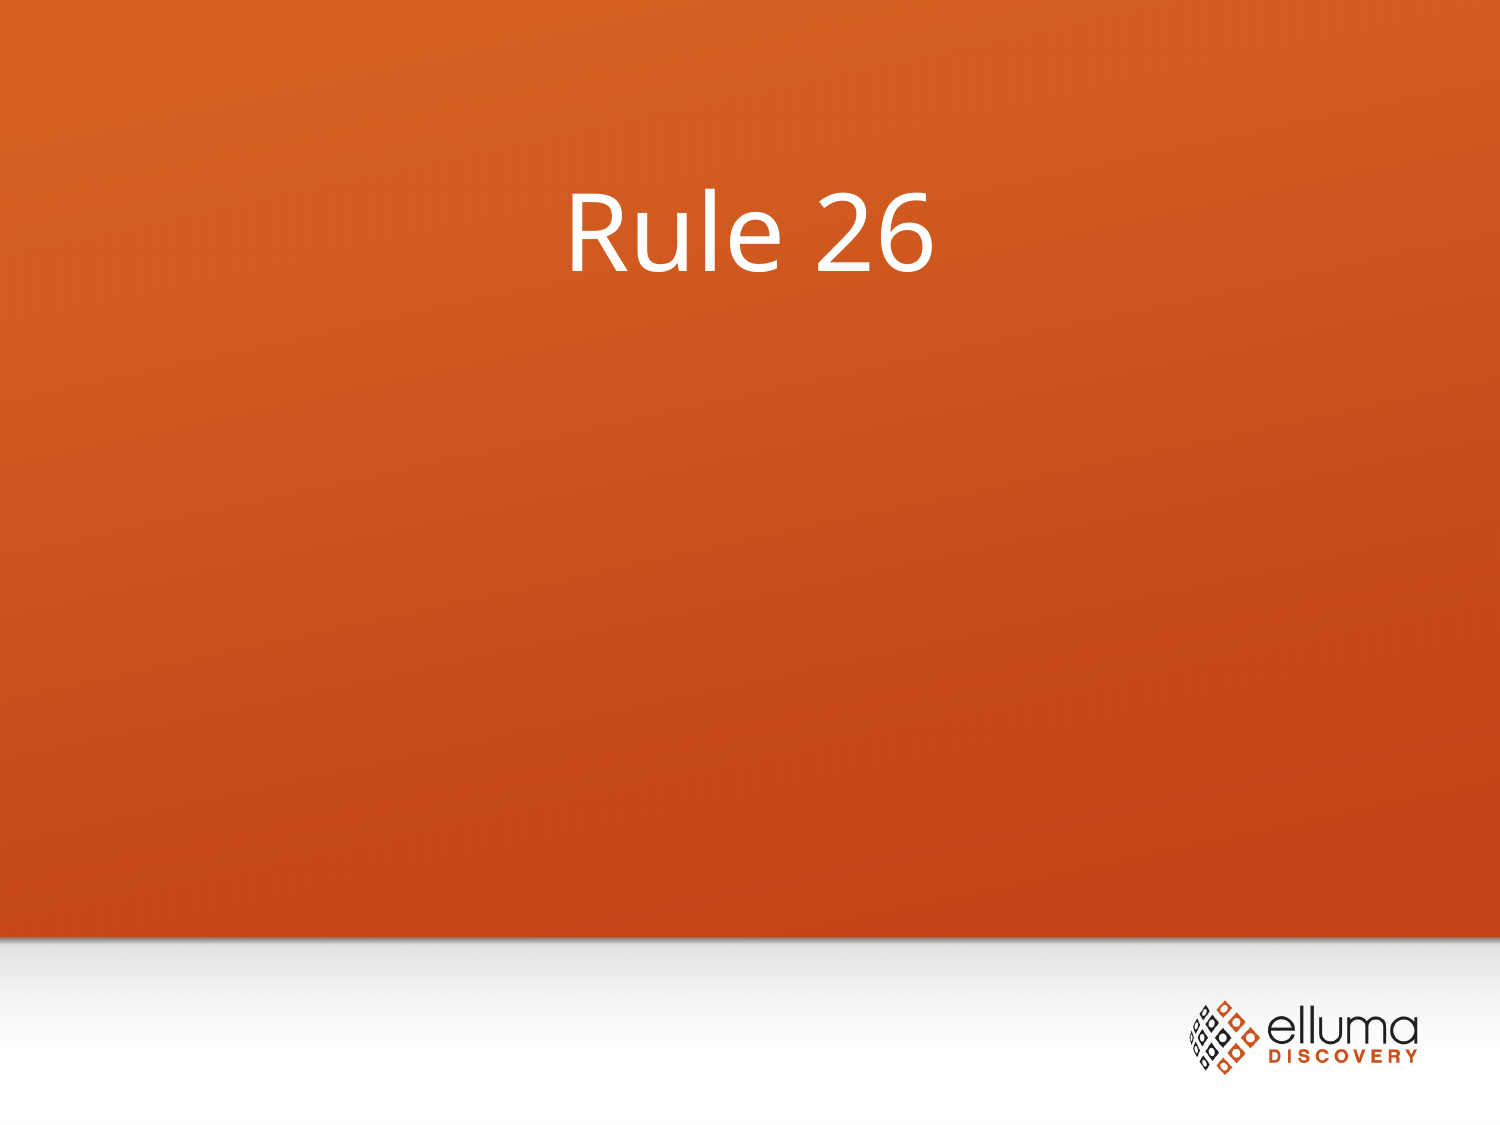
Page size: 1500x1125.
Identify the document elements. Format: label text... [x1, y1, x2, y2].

title Rule 26 [75, 198, 1425, 584]
picture [0, 0, 1500, 1125]
